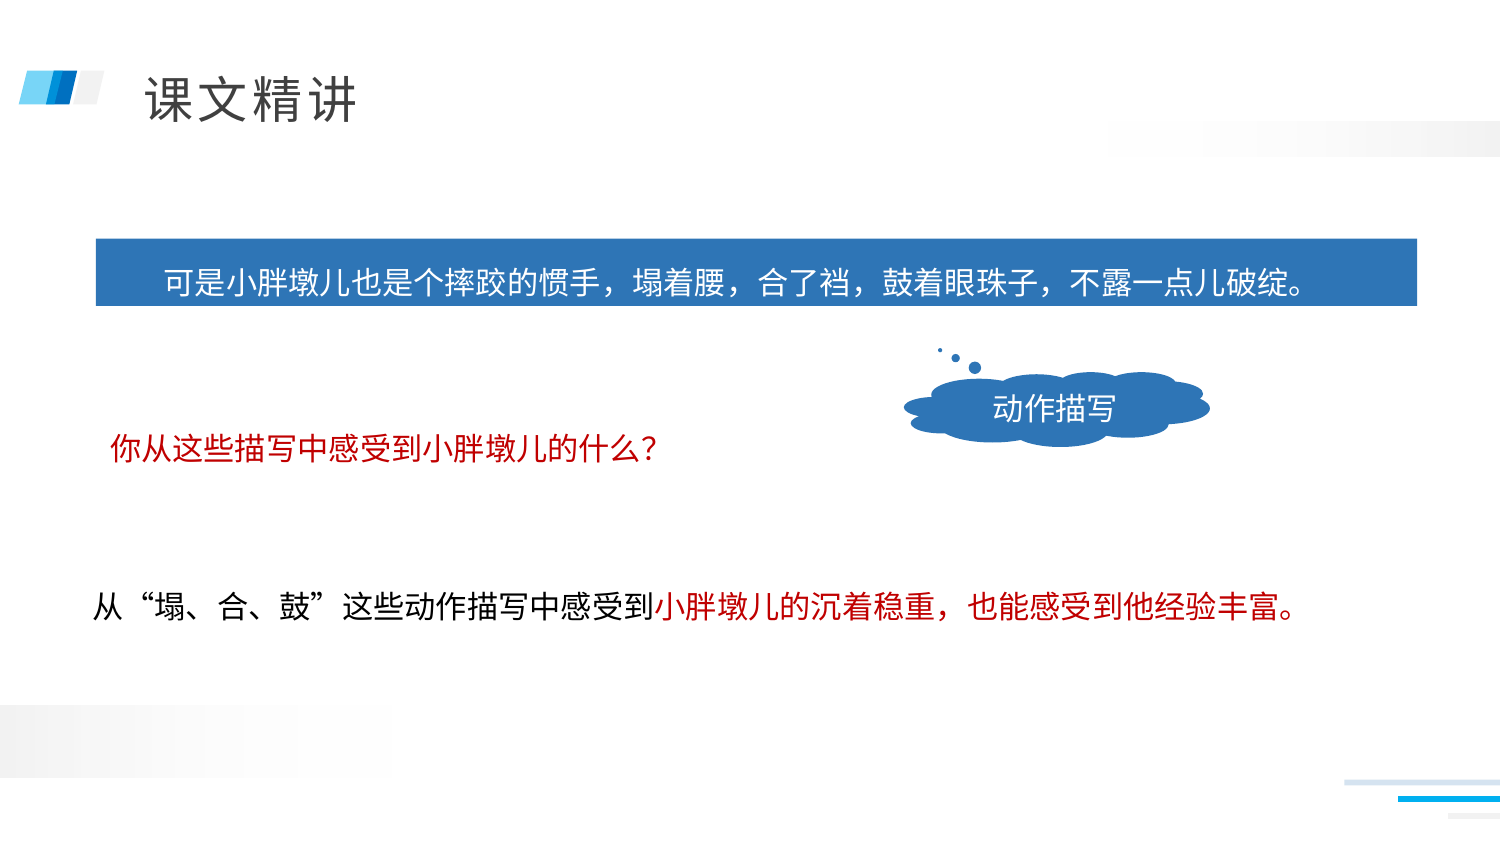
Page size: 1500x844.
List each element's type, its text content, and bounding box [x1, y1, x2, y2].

text_box 动作描写 [968, 361, 982, 375]
text_box 可是小胖墩儿也是个摔跤的惯手，塌着腰，合了裆，鼓着眼珠子，不露一点儿破绽。 [95, 238, 1418, 306]
text_box 动作描写 [903, 372, 1210, 447]
text_box 你从这些描写中感受到小胖墩儿的什么？ [98, 423, 684, 473]
text_box 从“塌、合、鼓”这些动作描写中感受到小胖墩儿的沉着稳重，也能感受到他经验丰富。 [47, 563, 1452, 631]
text_box 动作描写 [951, 353, 960, 363]
